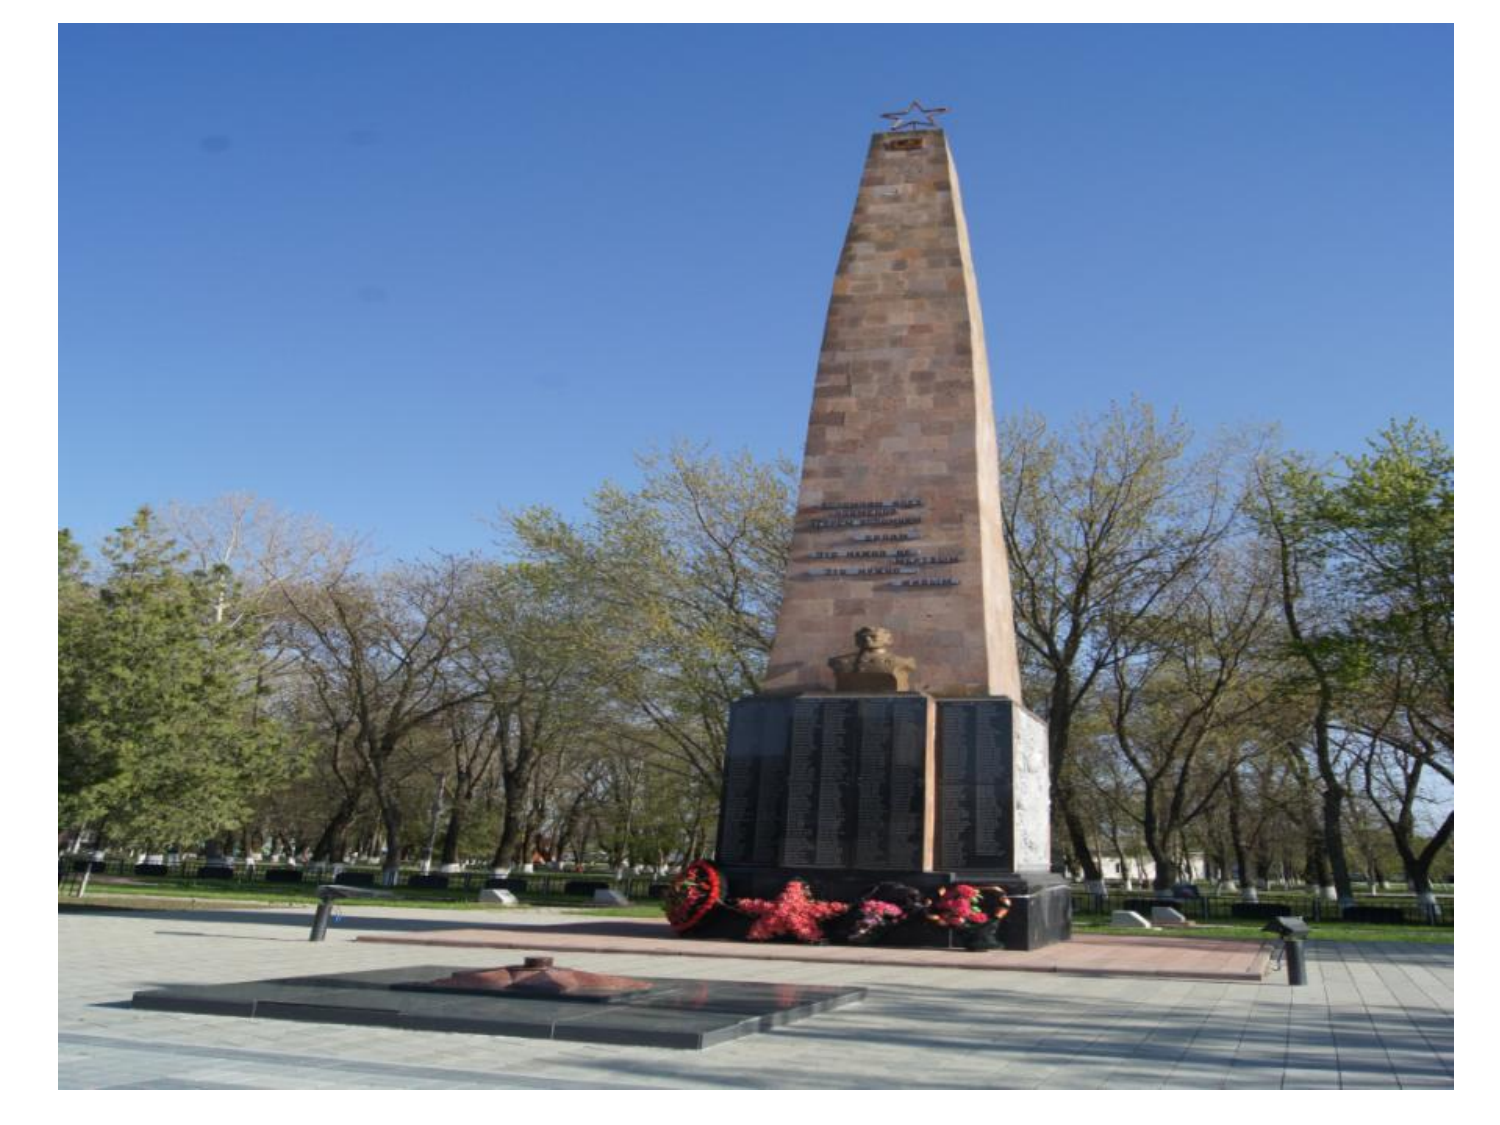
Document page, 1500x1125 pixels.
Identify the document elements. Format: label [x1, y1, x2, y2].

picture [58, 23, 1454, 1091]
